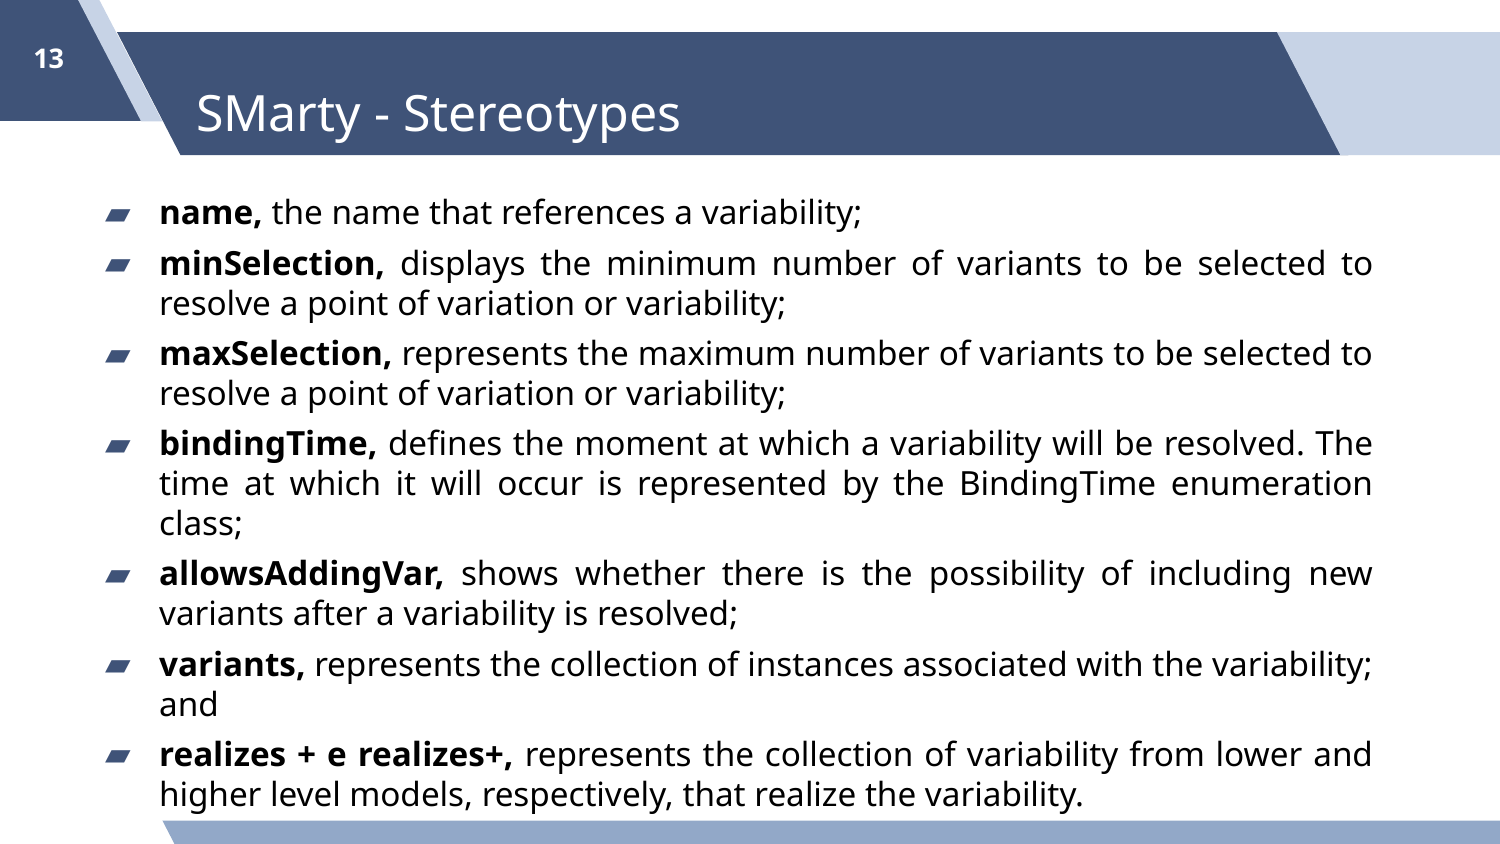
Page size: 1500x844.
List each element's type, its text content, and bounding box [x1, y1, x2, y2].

list name, the name that references a variability; minSelection, displays the minimum number of variants to be selected to resolve a point of variation or variability; maxSelection, represents the maximum number of variants to be selected to resolve a point of variation or variability; bindingTime, defines the moment at which a variability will be resolved. The time at which it will occur is represented by the BindingTime enumeration class; allowsAddingVar, shows whether there is the possibility of including new variants after a variability is resolved; variants, represents the collection of instances associated with the variability; and realizes + e realizes+, represents the collection of variability from lower and higher level models, respectively, that realize the variability. [69, 176, 1390, 737]
title SMarty - Stereotypes [181, 45, 1285, 169]
slide_number ‹#› [0, 0, 98, 121]
